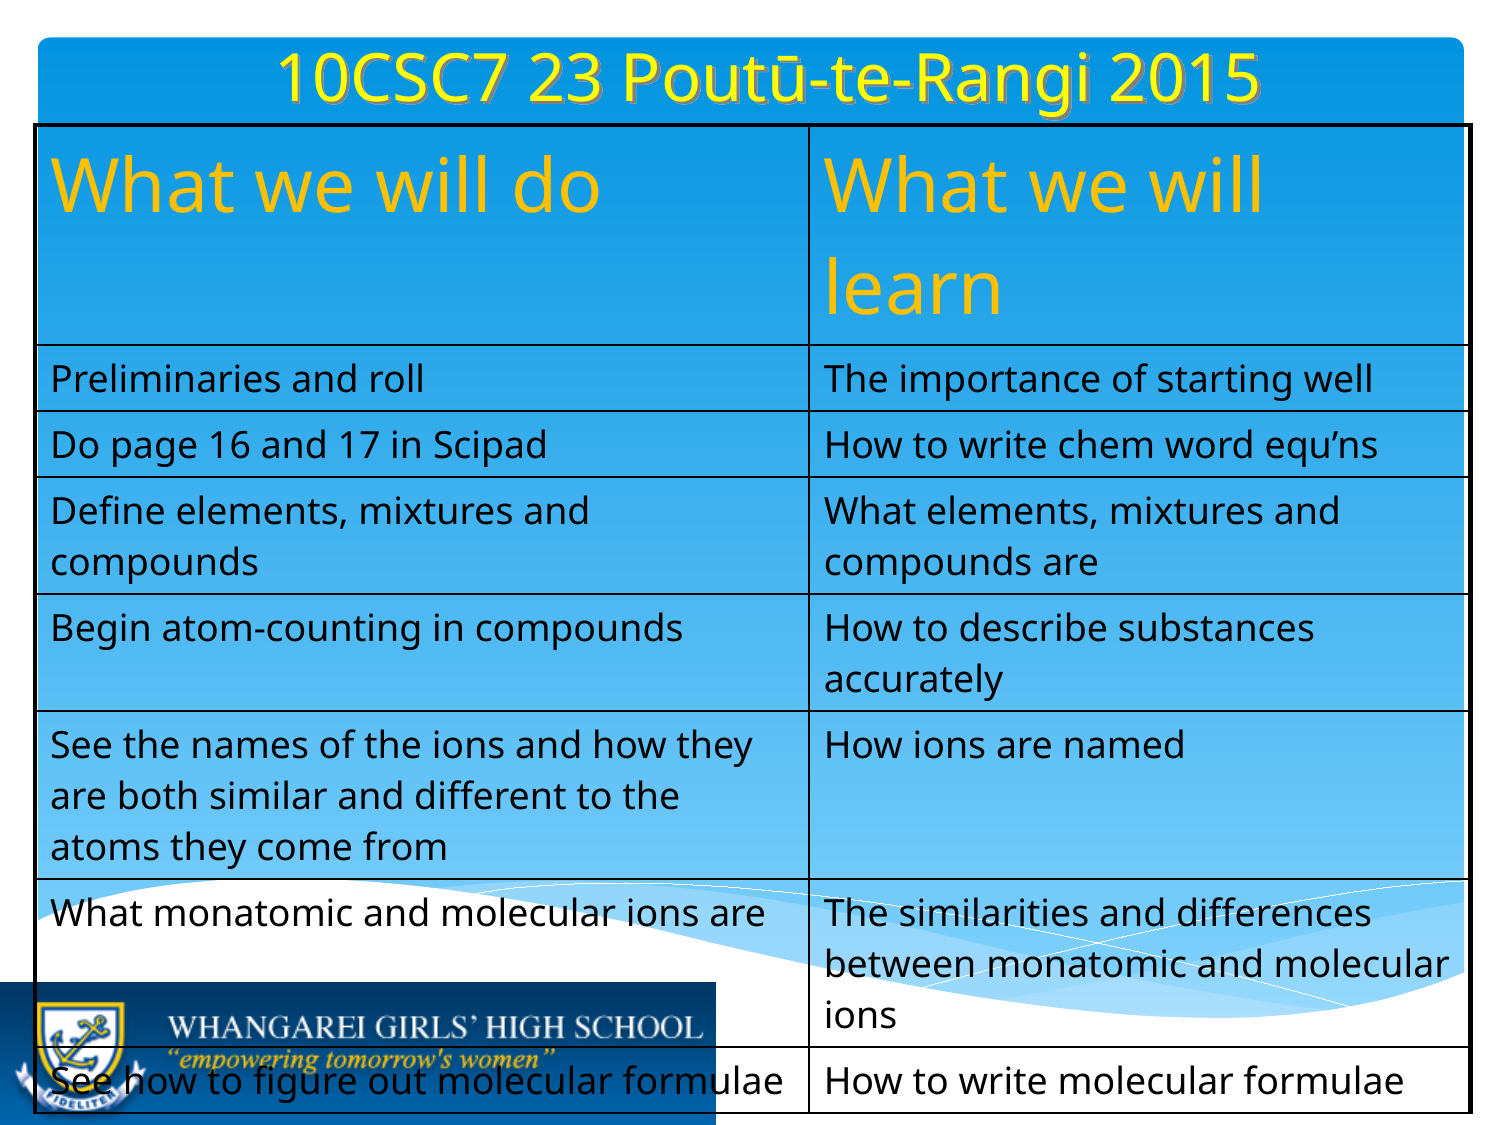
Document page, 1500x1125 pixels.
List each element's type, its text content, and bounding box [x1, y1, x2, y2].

table_cell Define elements, mixtures and compounds [37, 478, 808, 593]
table_cell Preliminaries and roll [37, 346, 808, 410]
table_cell The importance of starting well [810, 346, 1468, 410]
table_cell The similarities and differences between monatomic and molecular ions [810, 880, 1468, 1046]
table_cell How ions are named [810, 712, 1468, 878]
table_cell Do page 16 and 17 in Scipad [37, 412, 808, 476]
table_cell See how to figure out molecular formulae [721, 1048, 808, 1112]
table_cell How to describe substances accurately [810, 595, 1468, 710]
picture [0, 982, 716, 1125]
text_box 10CSC7 23 Poutū-te-Rangi 2015 [162, 24, 1375, 123]
table_header What we will do [37, 127, 808, 344]
table_cell What monatomic and molecular ions are [37, 880, 808, 1046]
table_cell What elements, mixtures and compounds are [810, 478, 1468, 593]
table_cell Begin atom-counting in compounds [37, 595, 808, 710]
table_cell How to write molecular formulae [810, 1048, 1468, 1112]
table_cell See the names of the ions and how they are both similar and different to the atoms they come from [37, 712, 808, 878]
table_cell How to write chem word equ’ns [810, 412, 1468, 476]
table_header What we will learn [810, 127, 1468, 344]
